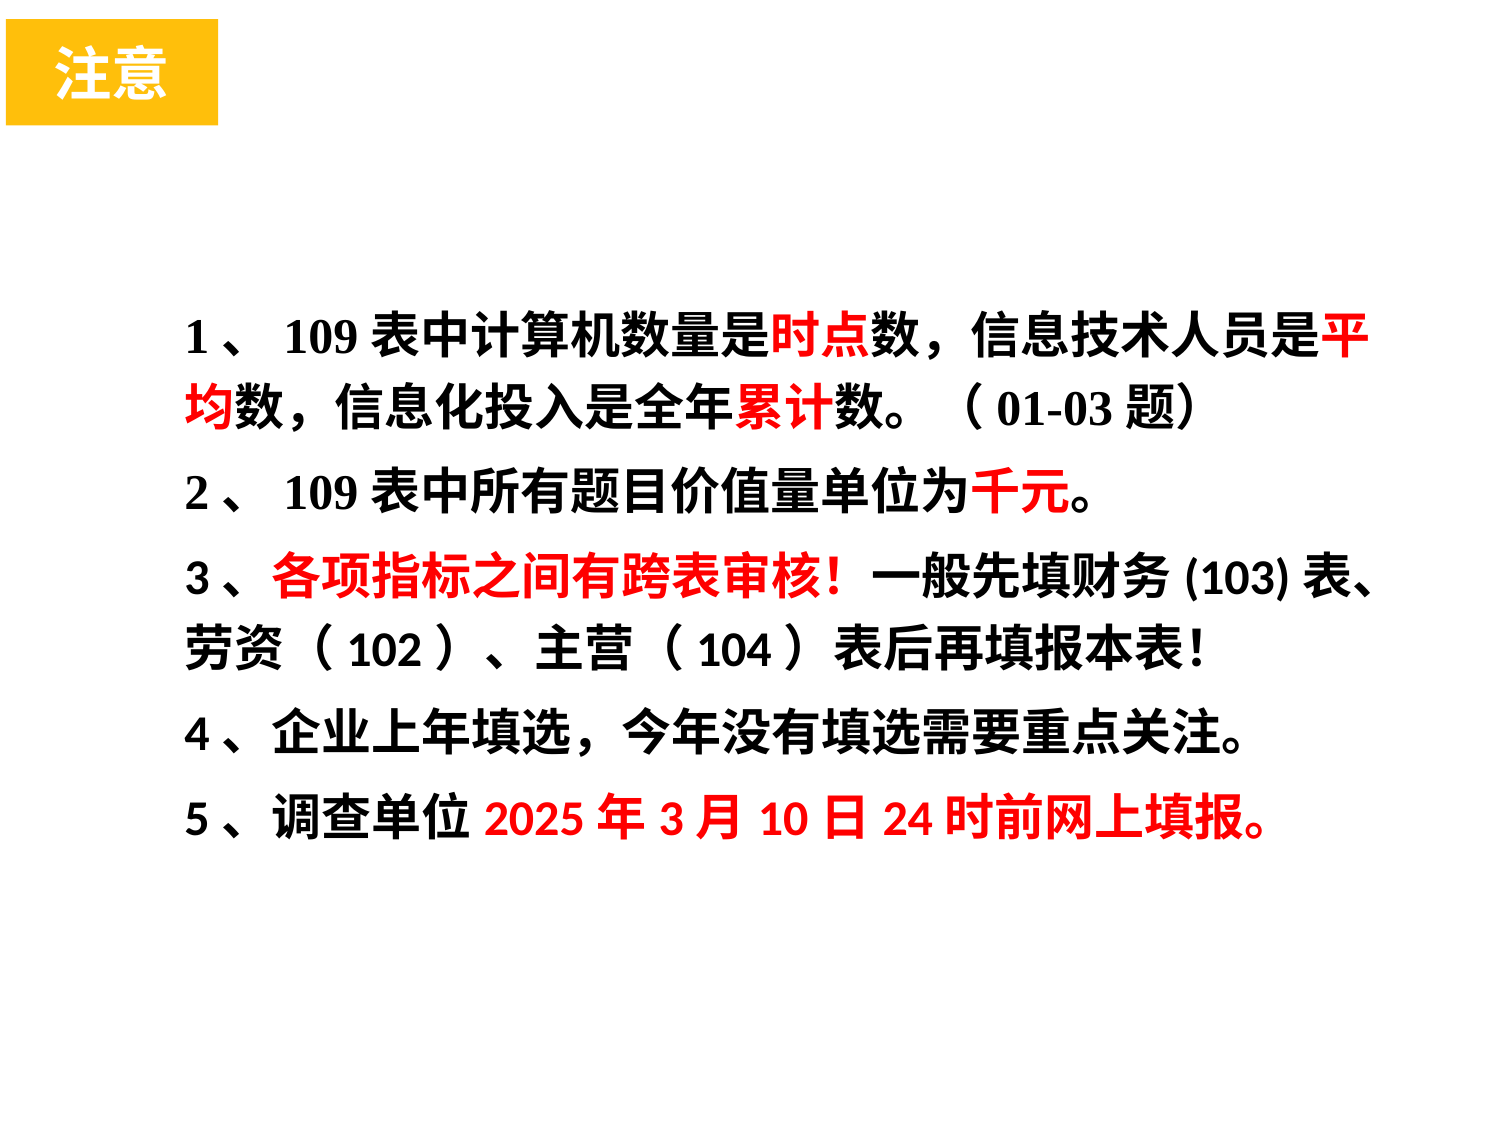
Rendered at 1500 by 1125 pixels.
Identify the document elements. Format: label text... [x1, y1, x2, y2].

text_box 注意 [4, 17, 220, 127]
text_box 1、109表中计算机数量是时点数，信息技术人员是平均数，信息化投入是全年累计数。（01-03题） 2、109表中所有题目价值量单位为千元。 3、各项指标之间有跨表审核！一般先填财务(103)表、劳资（102）、主营（104）表后再填报本表！ 4、企业上年填选，今年没有填选需要重点关注。 5、调查单位2025年3月10日24时前网上填报。 [169, 211, 1425, 1005]
